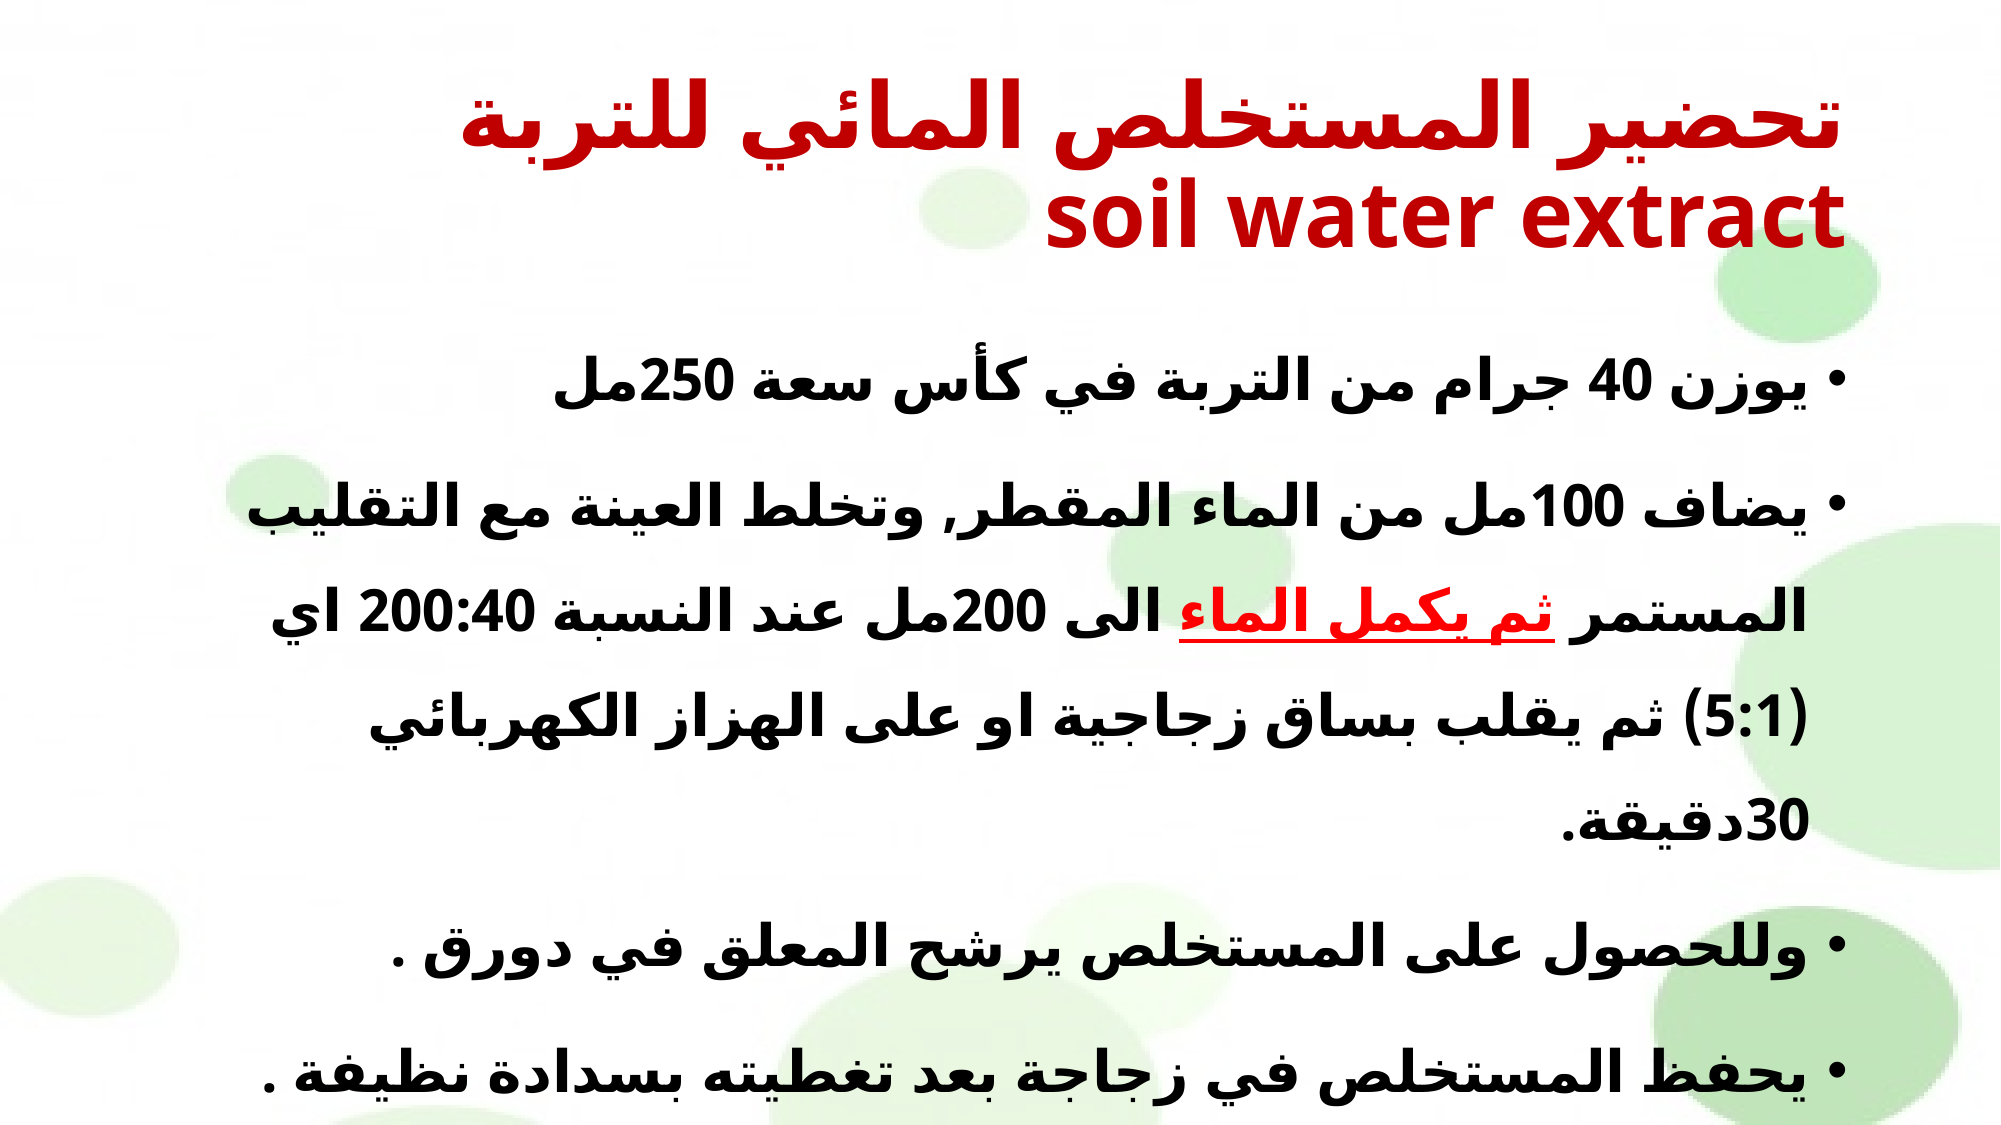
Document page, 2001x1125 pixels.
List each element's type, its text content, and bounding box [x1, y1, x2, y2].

title تحضير المستخلص المائي للتربة soil water extract [137, 59, 1863, 278]
list يوزن 40 جرام من التربة في كأس سعة 250مل يضاف 100مل من الماء المقطر, وتخلط العينة مع التقليب المستمر ثم يكمل الماء الى 200مل عند النسبة 200:40 اي (5:1) ثم يقلب بساق زجاجية او على الهزاز الكهربائي 30دقيقة. وللحصول على المستخلص يرشح المعلق في دورق . يحفظ المستخلص في زجاجة بعد تغطيته بسدادة نظيفة . [137, 299, 1863, 1014]
